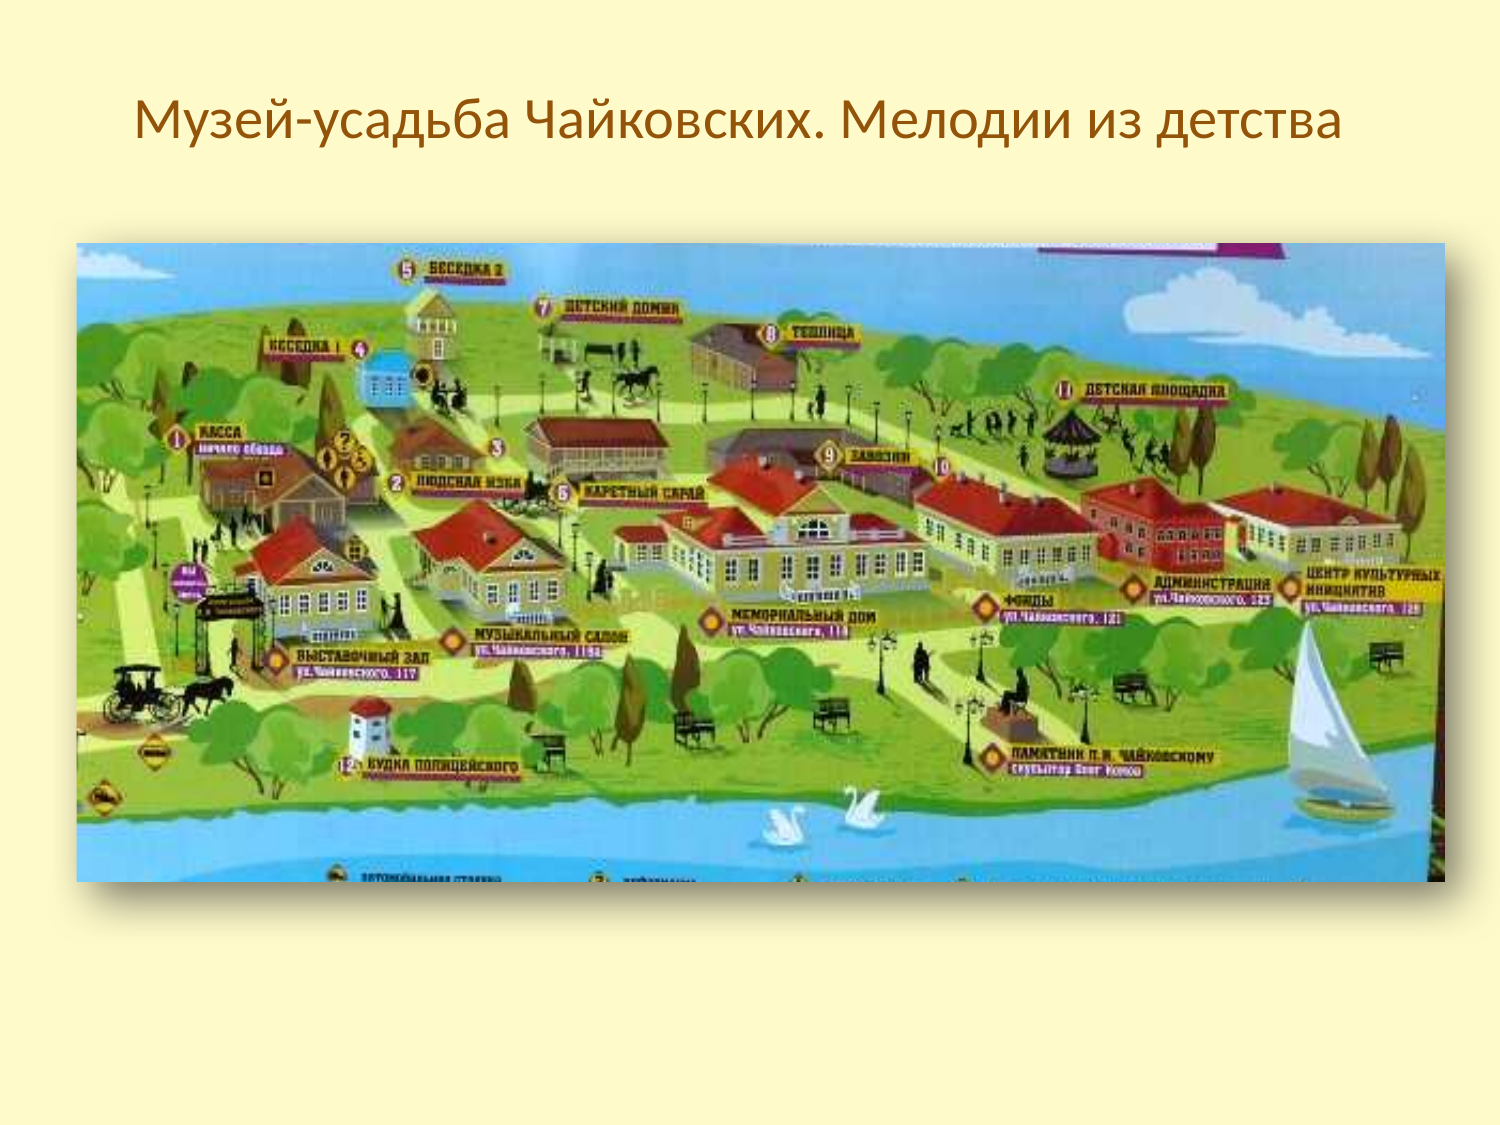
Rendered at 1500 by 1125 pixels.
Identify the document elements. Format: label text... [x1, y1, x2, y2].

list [76, 243, 1446, 882]
title Музей-усадьба Чайковских. Мелодии из детства [41, 45, 1425, 185]
